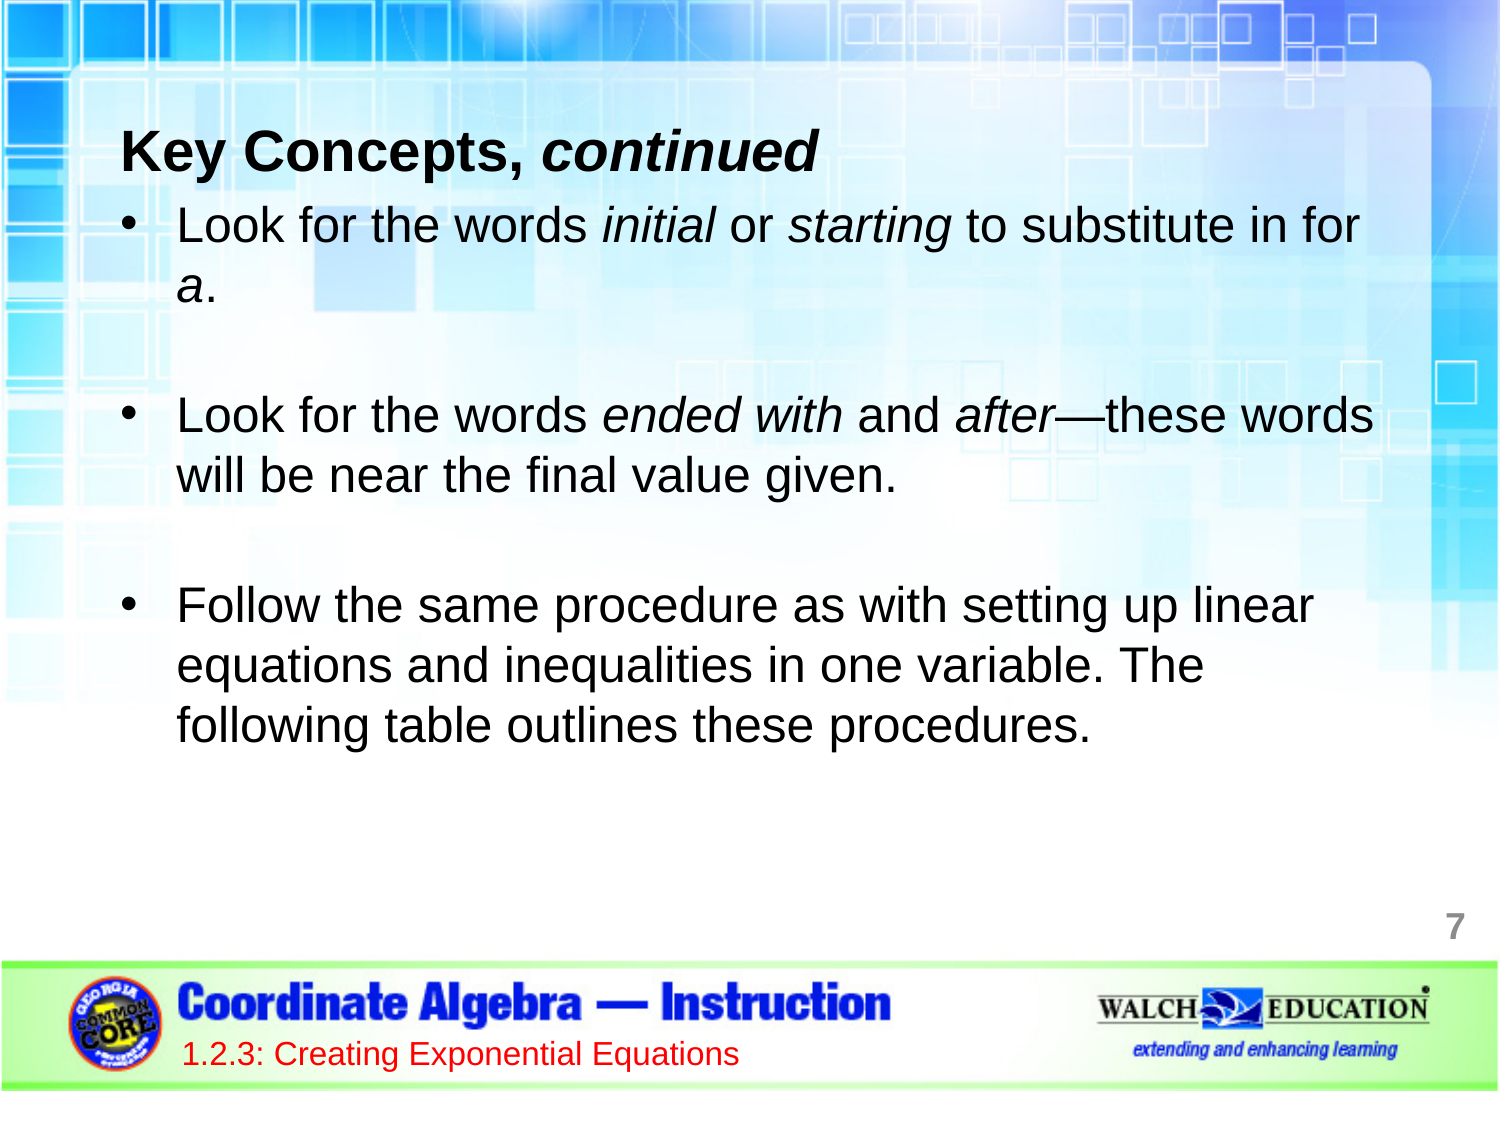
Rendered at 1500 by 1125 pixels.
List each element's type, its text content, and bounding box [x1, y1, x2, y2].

subtitle Key Concepts, continued Look for the words initial or starting to substitute in for a. Look for the words ended with and after—these words will be near the final value given. Follow the same procedure as with setting up linear equations and inequalities in one variable. The following table outlines these procedures. [105, 105, 1394, 925]
picture [1, 0, 1500, 1091]
list 1.2.3: Creating Exponential Equations [166, 1024, 1074, 1069]
slide_number 7 [1361, 901, 1481, 949]
